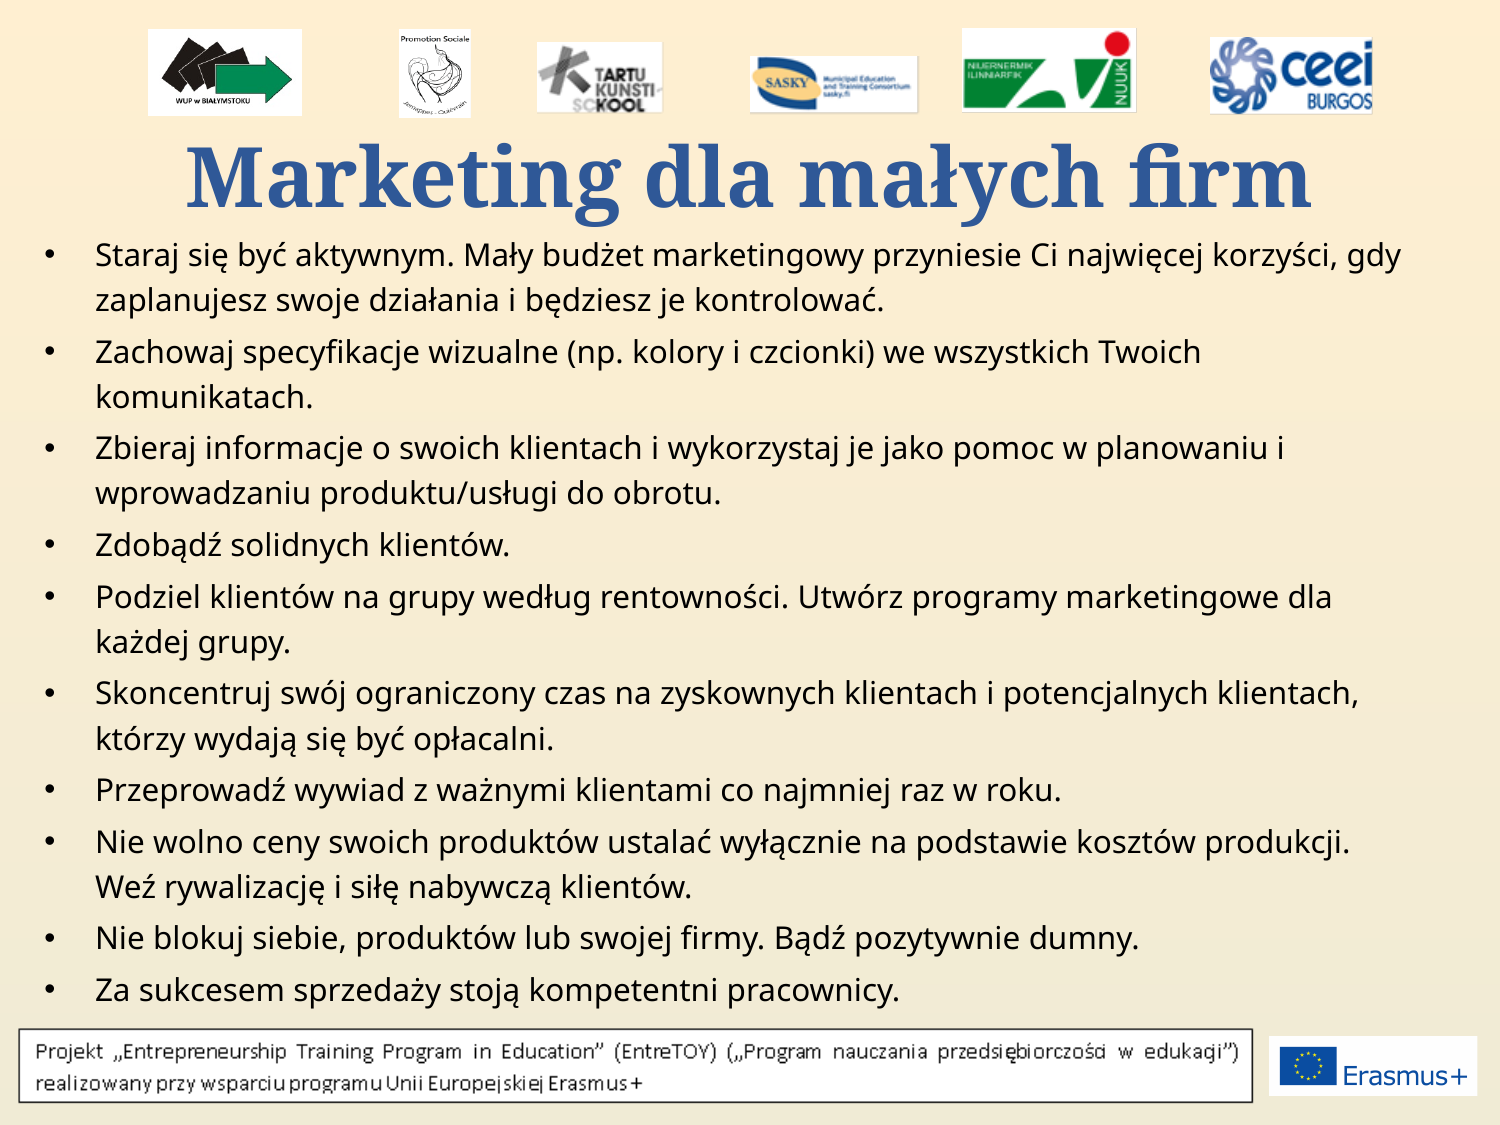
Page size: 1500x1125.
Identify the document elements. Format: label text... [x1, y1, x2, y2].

picture [399, 29, 471, 118]
picture [17, 1027, 1255, 1105]
list Staraj się być aktywnym. Mały budżet marketingowy przyniesie Ci najwięcej korzyści, gdy zaplanujesz swoje działania i będziesz je kontrolować. Zachowaj specyfikacje wizualne (np. kolory i czcionki) we wszystkich Twoich komunikatach. Zbieraj informacje o swoich klientach i wykorzystaj je jako pomoc w planowaniu i wprowadzaniu produktu/usługi do obrotu. Zdobądź solidnych klientów. Podziel klientów na grupy według rentowności. Utwórz programy marketingowe dla każdej grupy. Skoncentruj swój ograniczony czas na zyskownych klientach i potencjalnych klientach, którzy wydają się być opłacalni. Przeprowadź wywiad z ważnymi klientami co najmniej raz w roku. Nie wolno ceny swoich produktów ustalać wyłącznie na podstawie kosztów produkcji. Weź rywalizację i siłę nabywczą klientów. Nie blokuj siebie, produktów lub swojej firmy. Bądź pozytywnie dumny. Za sukcesem sprzedaży stoją kompetentni pracownicy. [29, 219, 1425, 1024]
picture [962, 28, 1140, 116]
title Marketing dla małych firm [75, 125, 1425, 219]
picture [1210, 37, 1374, 116]
picture [750, 56, 921, 116]
picture [537, 42, 668, 118]
picture [148, 29, 302, 116]
